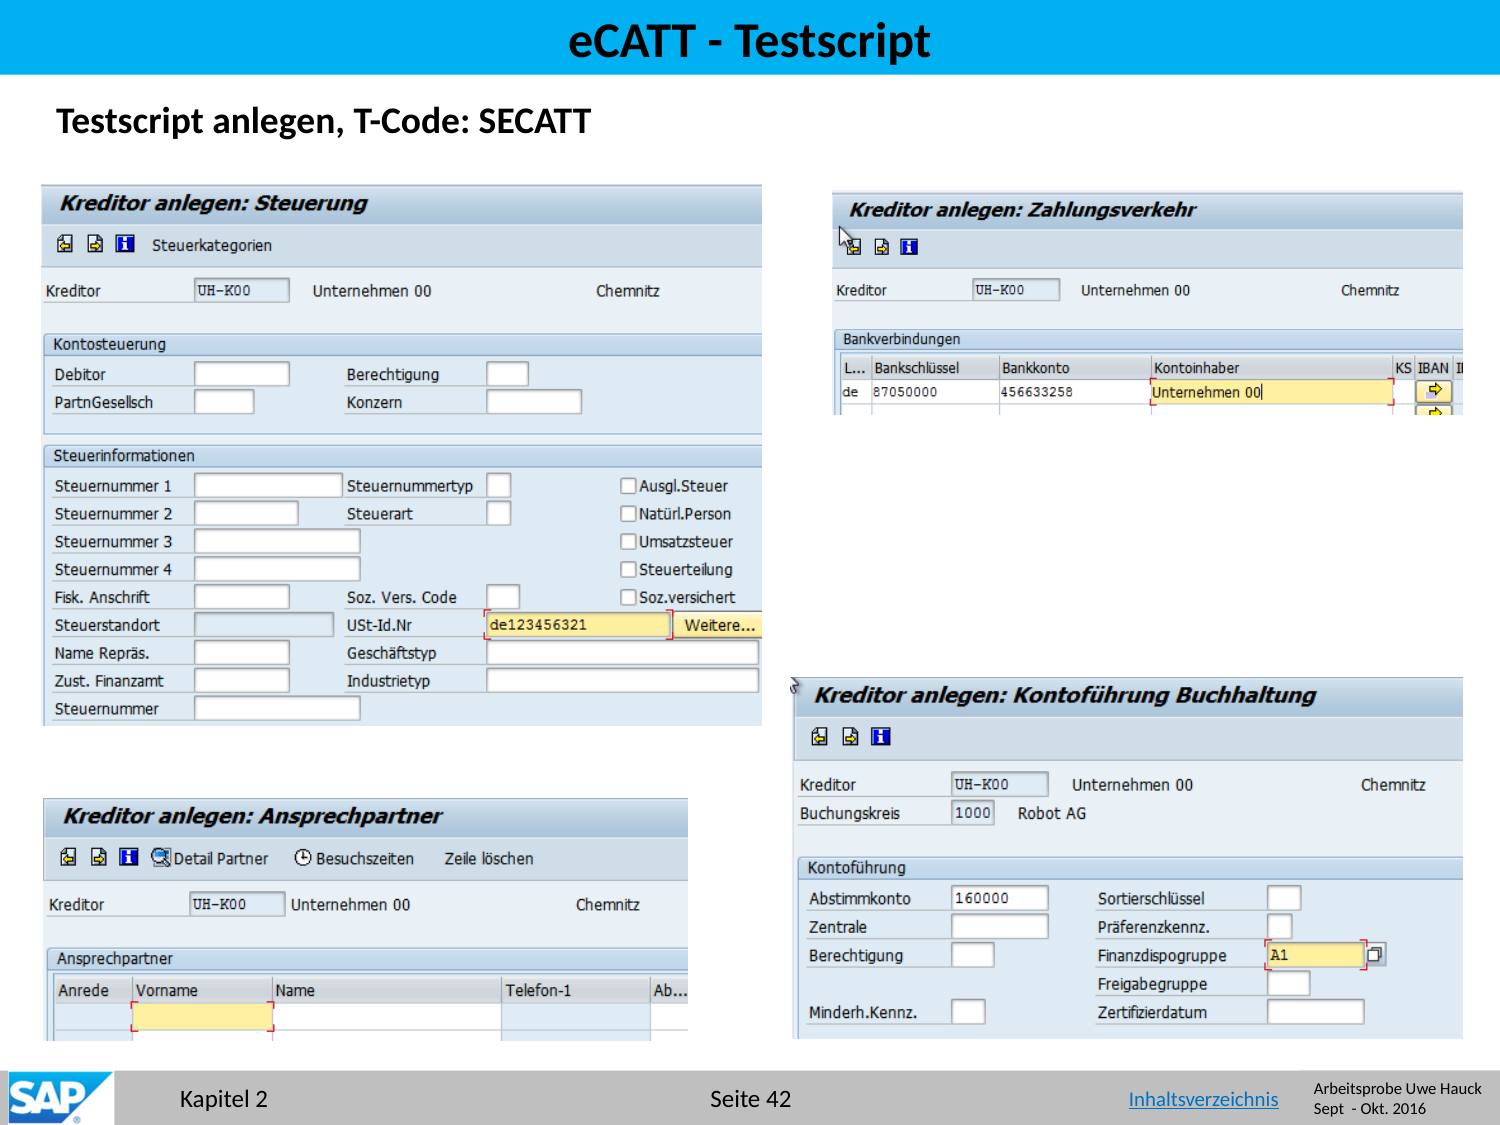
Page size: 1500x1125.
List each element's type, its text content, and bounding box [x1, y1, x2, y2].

picture [7, 1070, 115, 1125]
picture [42, 798, 688, 1041]
text_box eCATT - Testscript [0, 0, 1500, 75]
text_box Inhaltsverzeichnis [1106, 1078, 1299, 1118]
picture [41, 184, 762, 726]
text_box Kapitel 2 Seite 42 [165, 1075, 1105, 1120]
picture [832, 189, 1463, 415]
text_box [0, 1070, 6, 1125]
text_box Arbeitsprobe Uwe Hauck Sept - Okt. 2016 [1299, 1070, 1500, 1125]
text_box [115, 1070, 1299, 1125]
text_box Testscript anlegen, T-Code: SECATT [41, 88, 1168, 149]
picture [790, 677, 1463, 1039]
